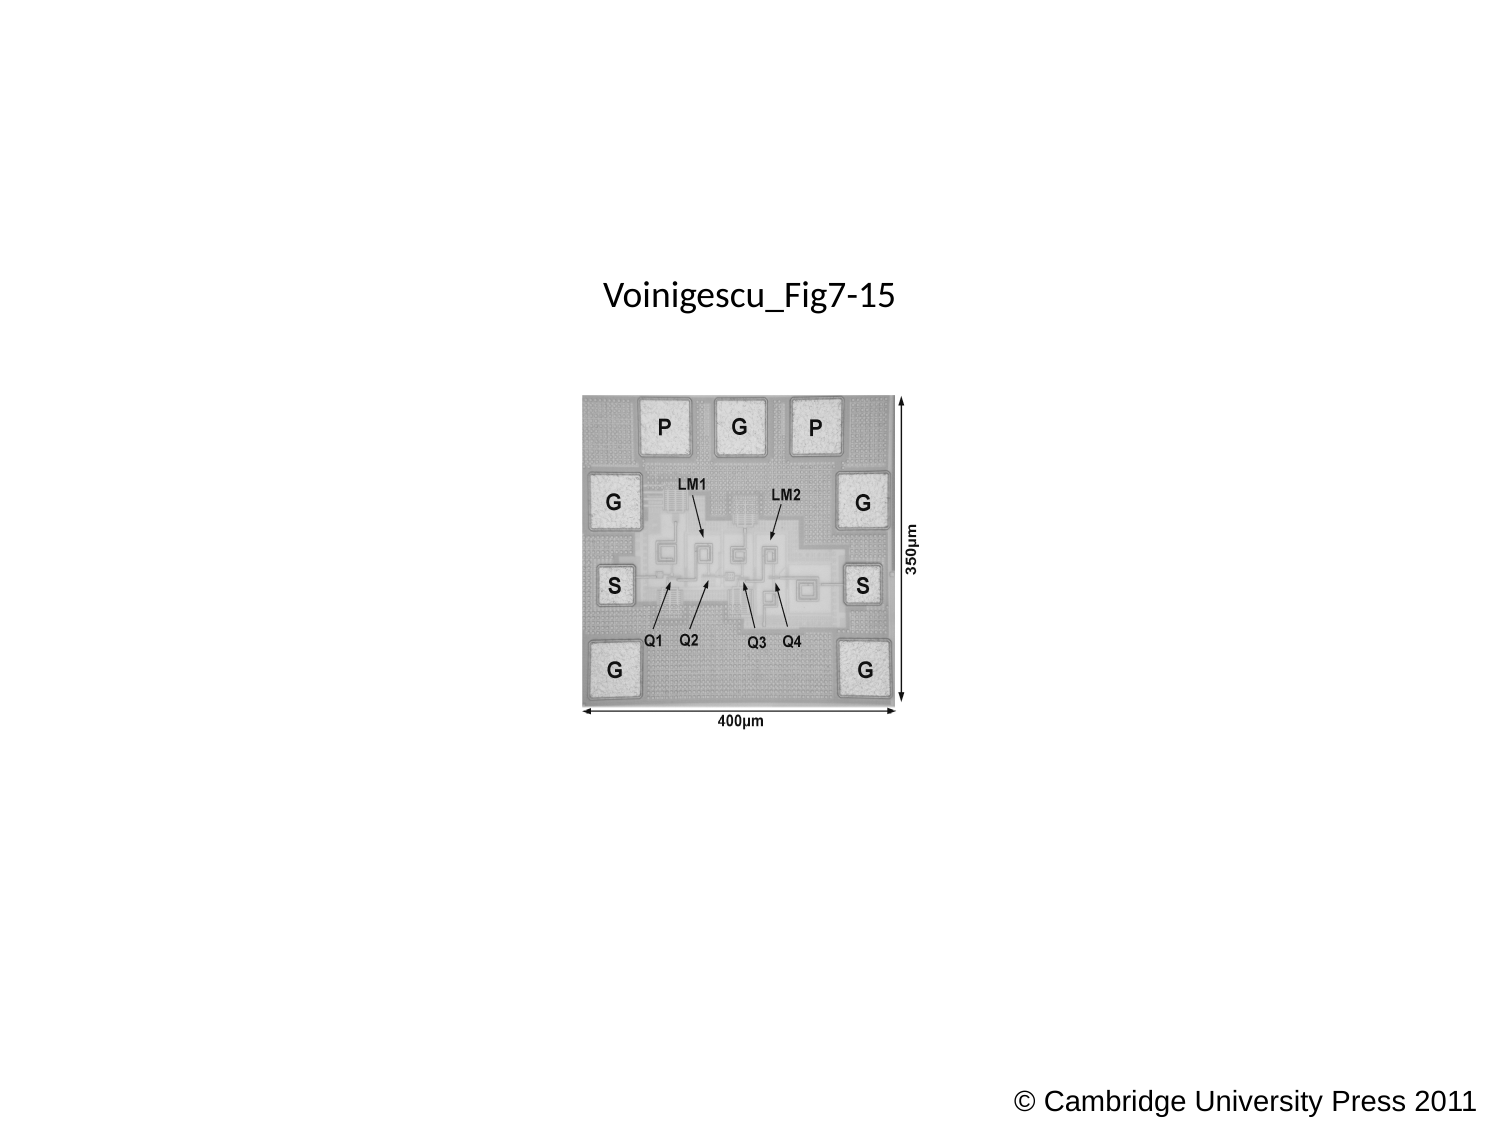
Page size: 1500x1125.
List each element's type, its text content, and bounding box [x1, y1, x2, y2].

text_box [581, 262, 919, 731]
text_box © Cambridge University Press 2011 [907, 1074, 1493, 1125]
